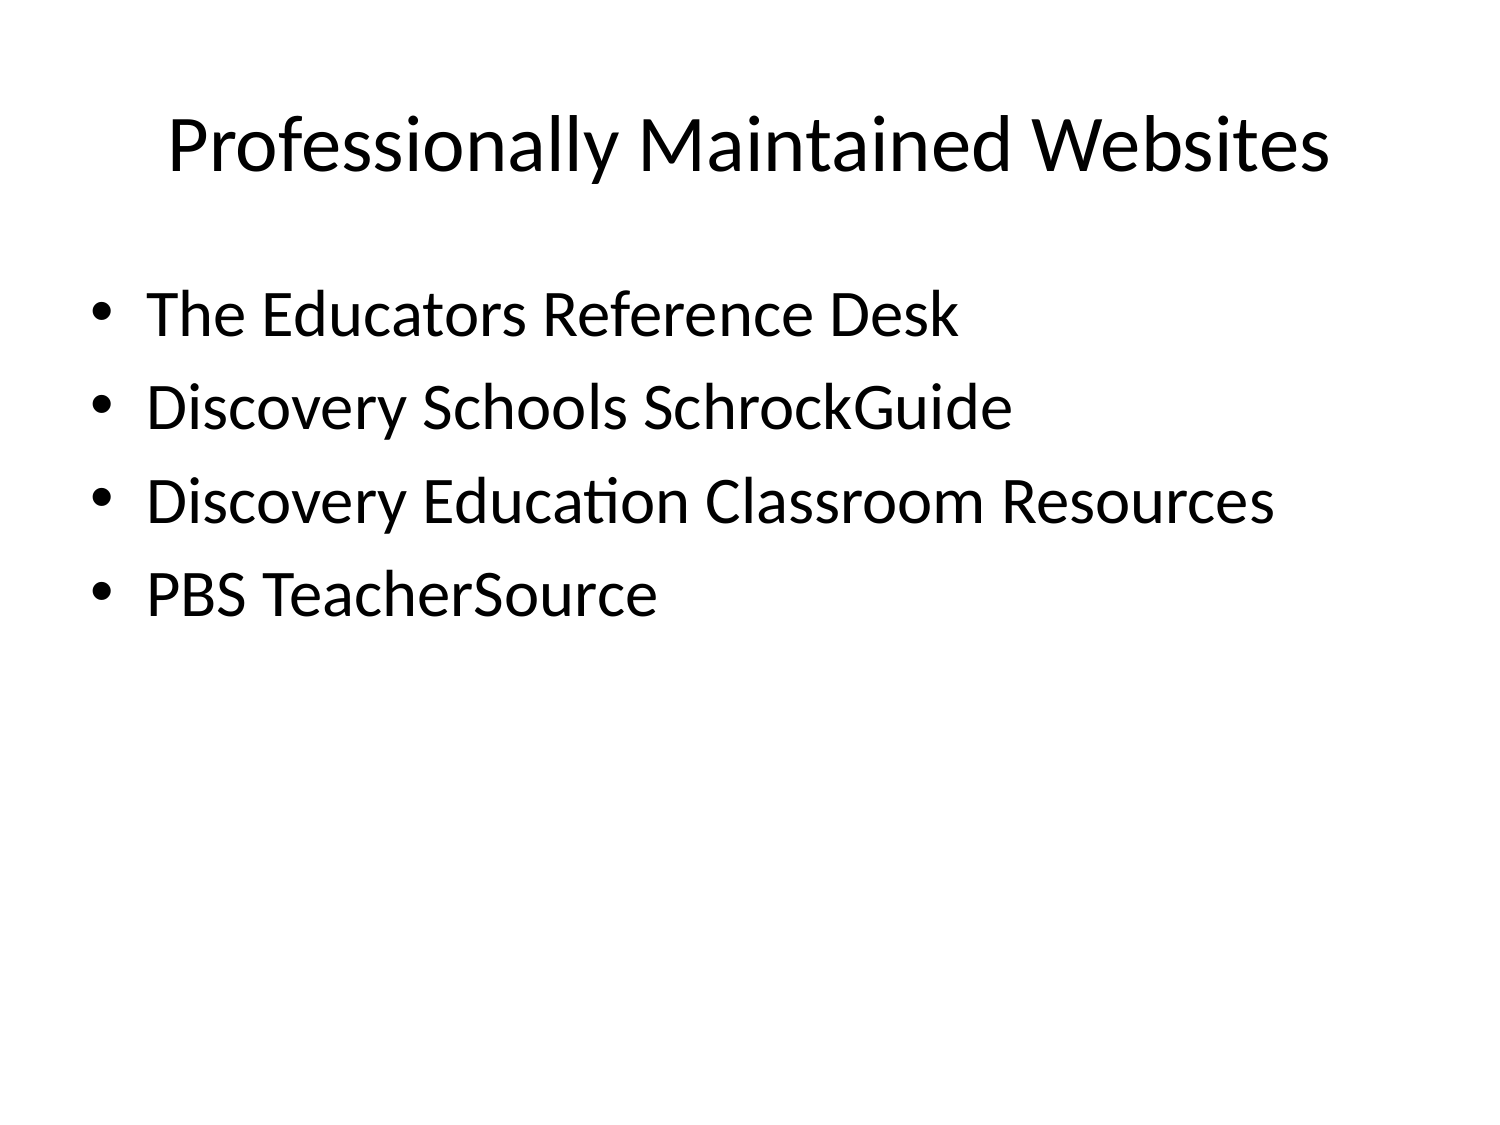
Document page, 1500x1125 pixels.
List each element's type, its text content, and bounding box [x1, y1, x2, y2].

title Professionally Maintained Websites [75, 45, 1425, 233]
list The Educators Reference Desk Discovery Schools SchrockGuide Discovery Education Classroom Resources PBS TeacherSource [75, 262, 1425, 1005]
